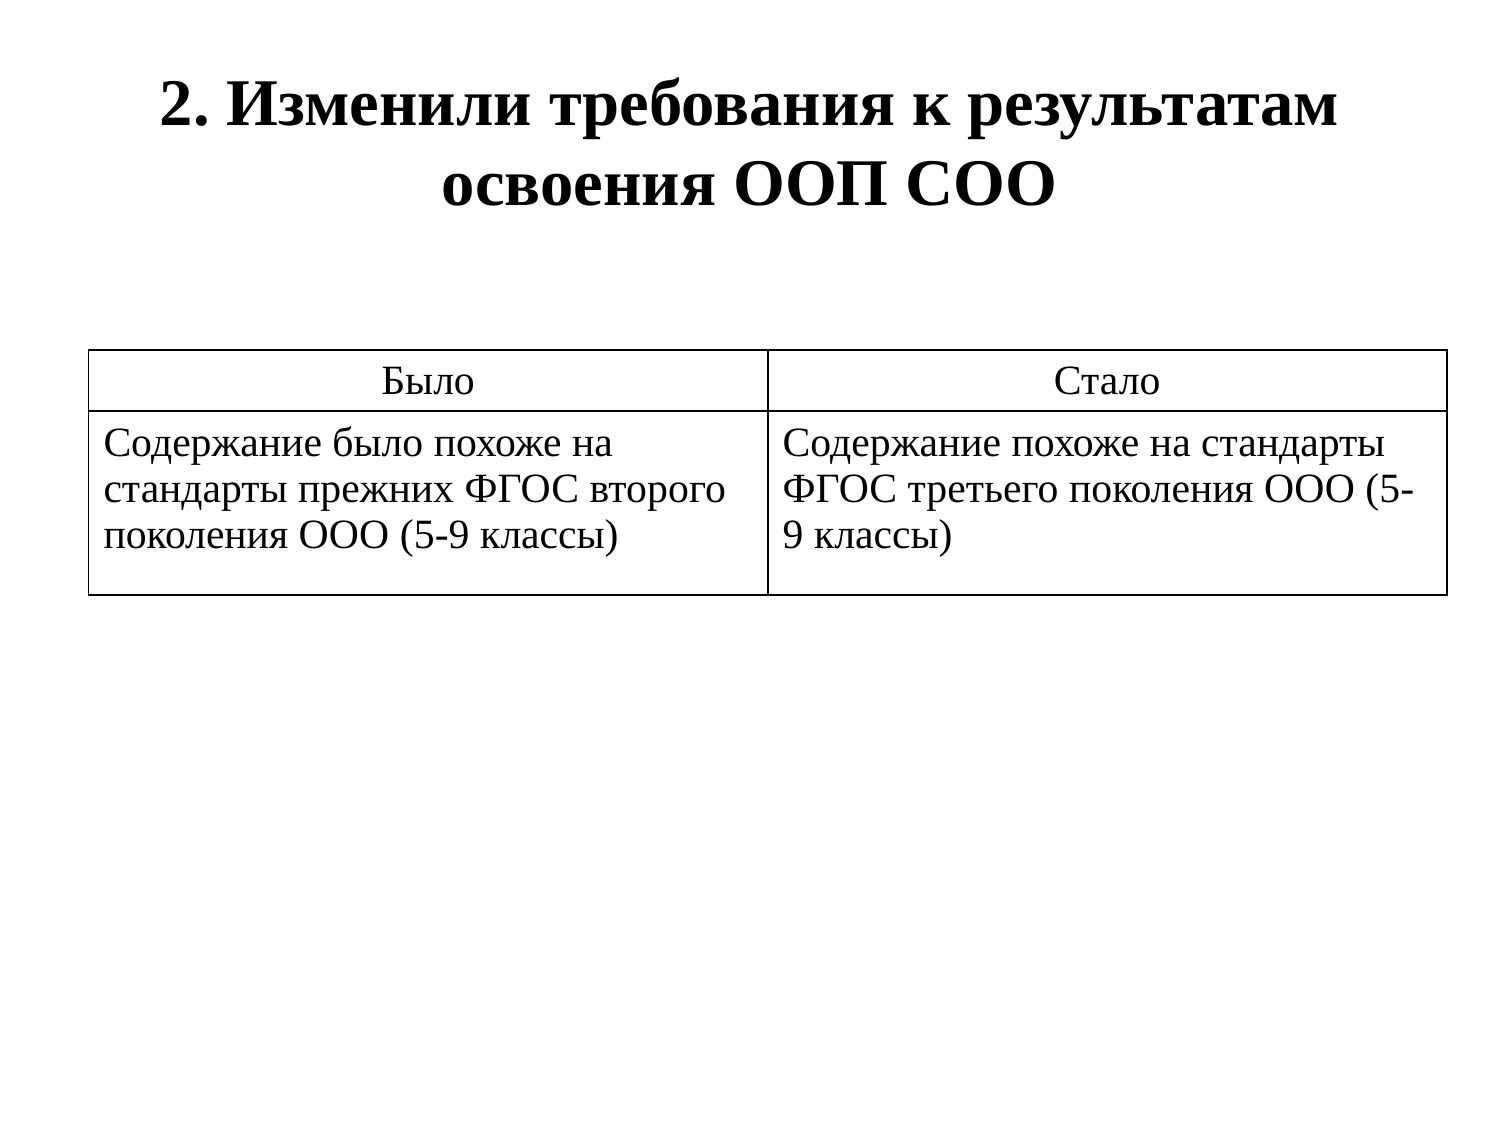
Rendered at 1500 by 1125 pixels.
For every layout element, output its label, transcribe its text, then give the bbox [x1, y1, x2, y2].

table_cell Содержание было похоже на стандарты прежних ФГОС второго поколения ООО (5-9 классы) [89, 412, 767, 479]
title 2. Изменили требования к результатам освоения ООП СОО [75, 45, 1425, 233]
table_cell Содержание похоже на стандарты ФГОС третьего поколения ООО (5-9 классы) [769, 412, 1446, 594]
table_header Было [89, 351, 767, 410]
text_box [88, 479, 1439, 668]
table_header Стало [769, 351, 1446, 410]
